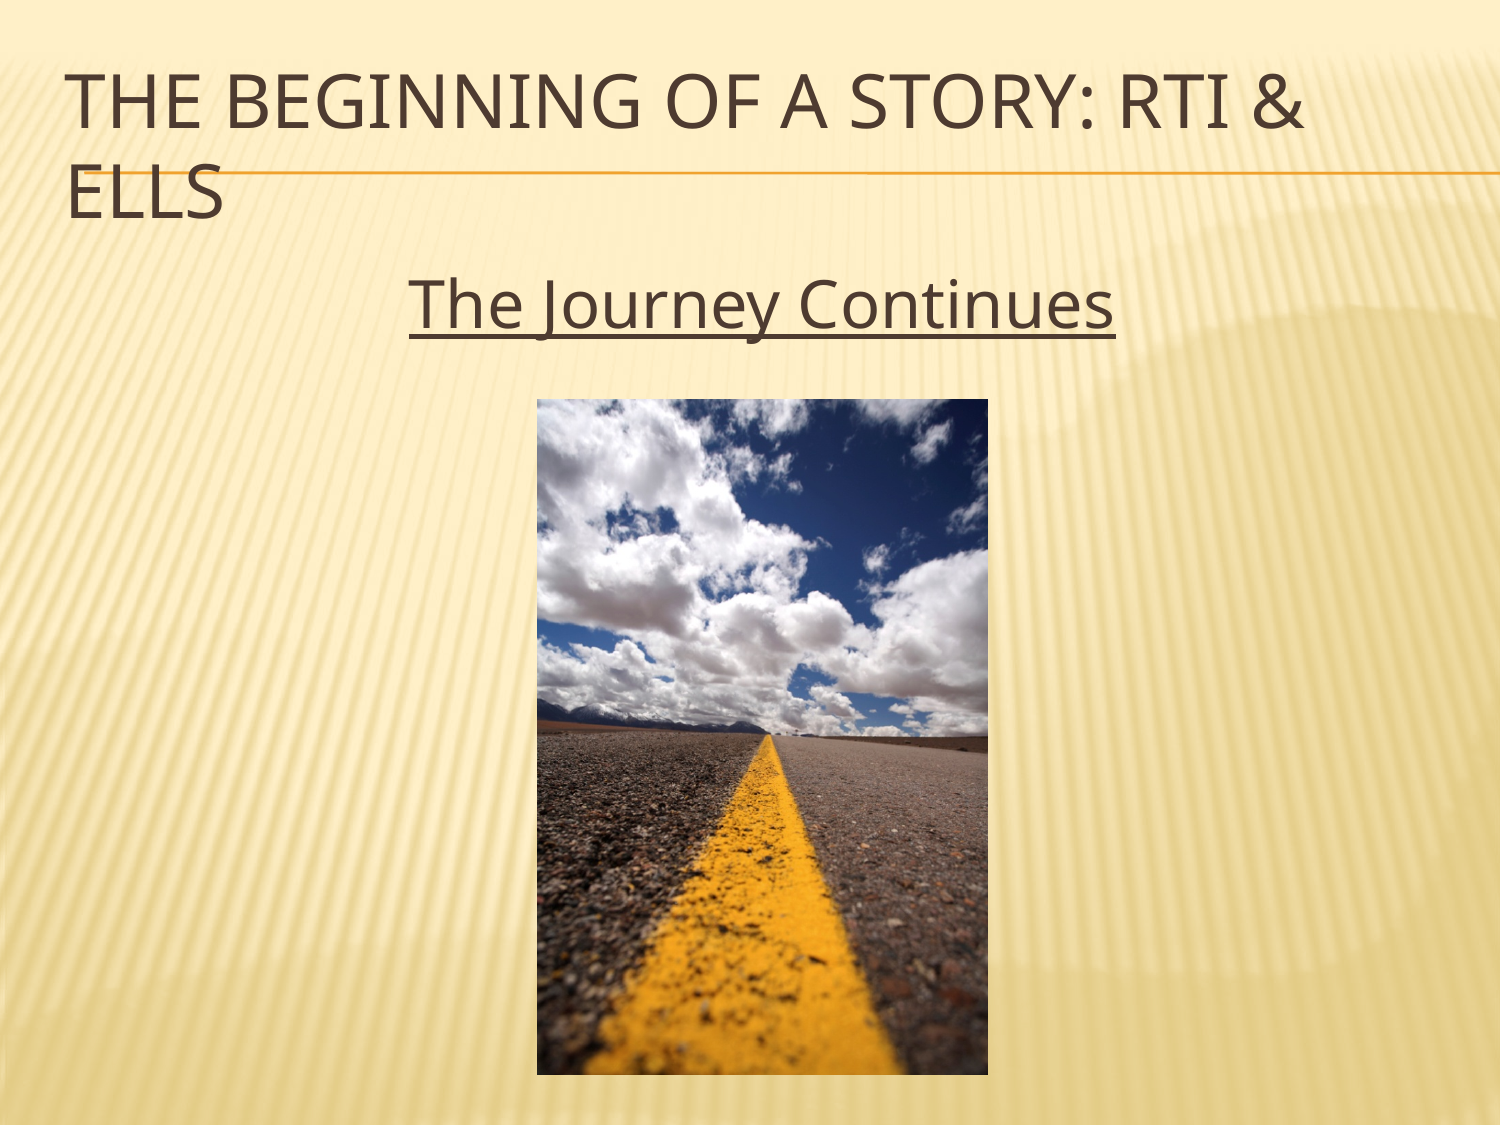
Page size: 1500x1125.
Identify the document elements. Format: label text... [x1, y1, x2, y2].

title The beginning of a story: rti & ells [50, 75, 1475, 213]
list The Journey Continues [50, 254, 1475, 998]
picture [537, 399, 989, 1075]
